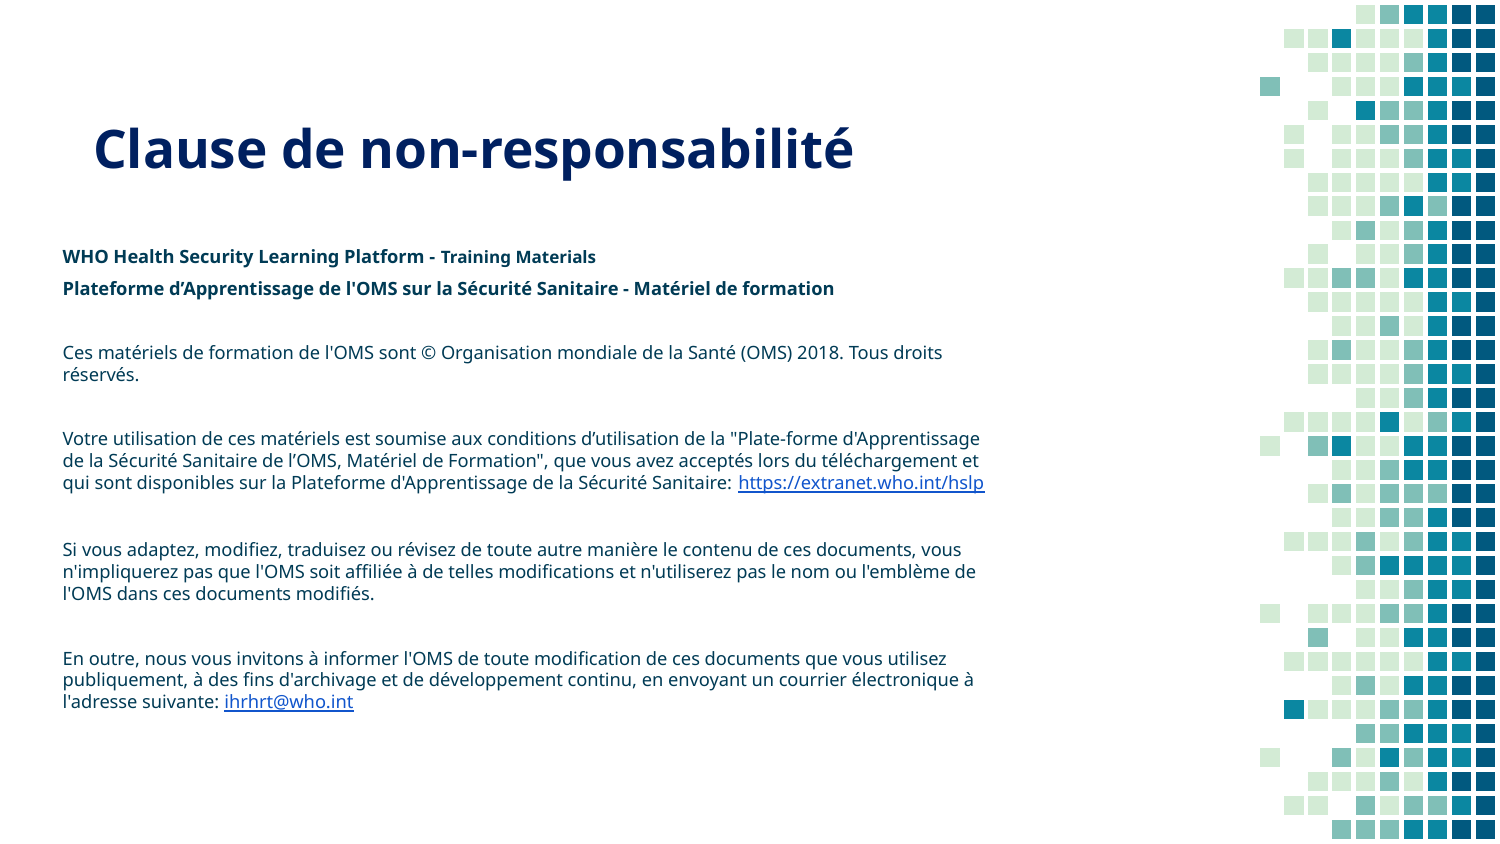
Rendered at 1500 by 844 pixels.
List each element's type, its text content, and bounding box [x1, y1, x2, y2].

list WHO Health Security Learning Platform - Training Materials Plateforme d’Apprentissage de l'OMS sur la Sécurité Sanitaire - Matériel de formation Ces matériels de formation de l'OMS sont © Organisation mondiale de la Santé (OMS) 2018. Tous droits réservés. Votre utilisation de ces matériels est soumise aux conditions d’utilisation de la "Plate-forme d'Apprentissage de la Sécurité Sanitaire de l’OMS, Matériel de Formation", que vous avez acceptés lors du téléchargement et qui sont disponibles sur la Plateforme d'Apprentissage de la Sécurité Sanitaire: https://extranet.who.int/hslp Si vous adaptez, modifiez, traduisez ou révisez de toute autre manière le contenu de ces documents, vous n'impliquerez pas que l'OMS soit affiliée à de telles modifications et n'utiliserez pas le nom ou l'emblème de l'OMS dans ces documents modifiés. En outre, nous vous invitons à informer l'OMS de toute modification de ces documents que vous utilisez publiquement, à des fins d'archivage et de développement continu, en envoyant un courrier électronique à l'adresse suivante: ihrhrt@who.int [47, 229, 1003, 755]
title Clause de non-responsabilité [78, 53, 1188, 194]
